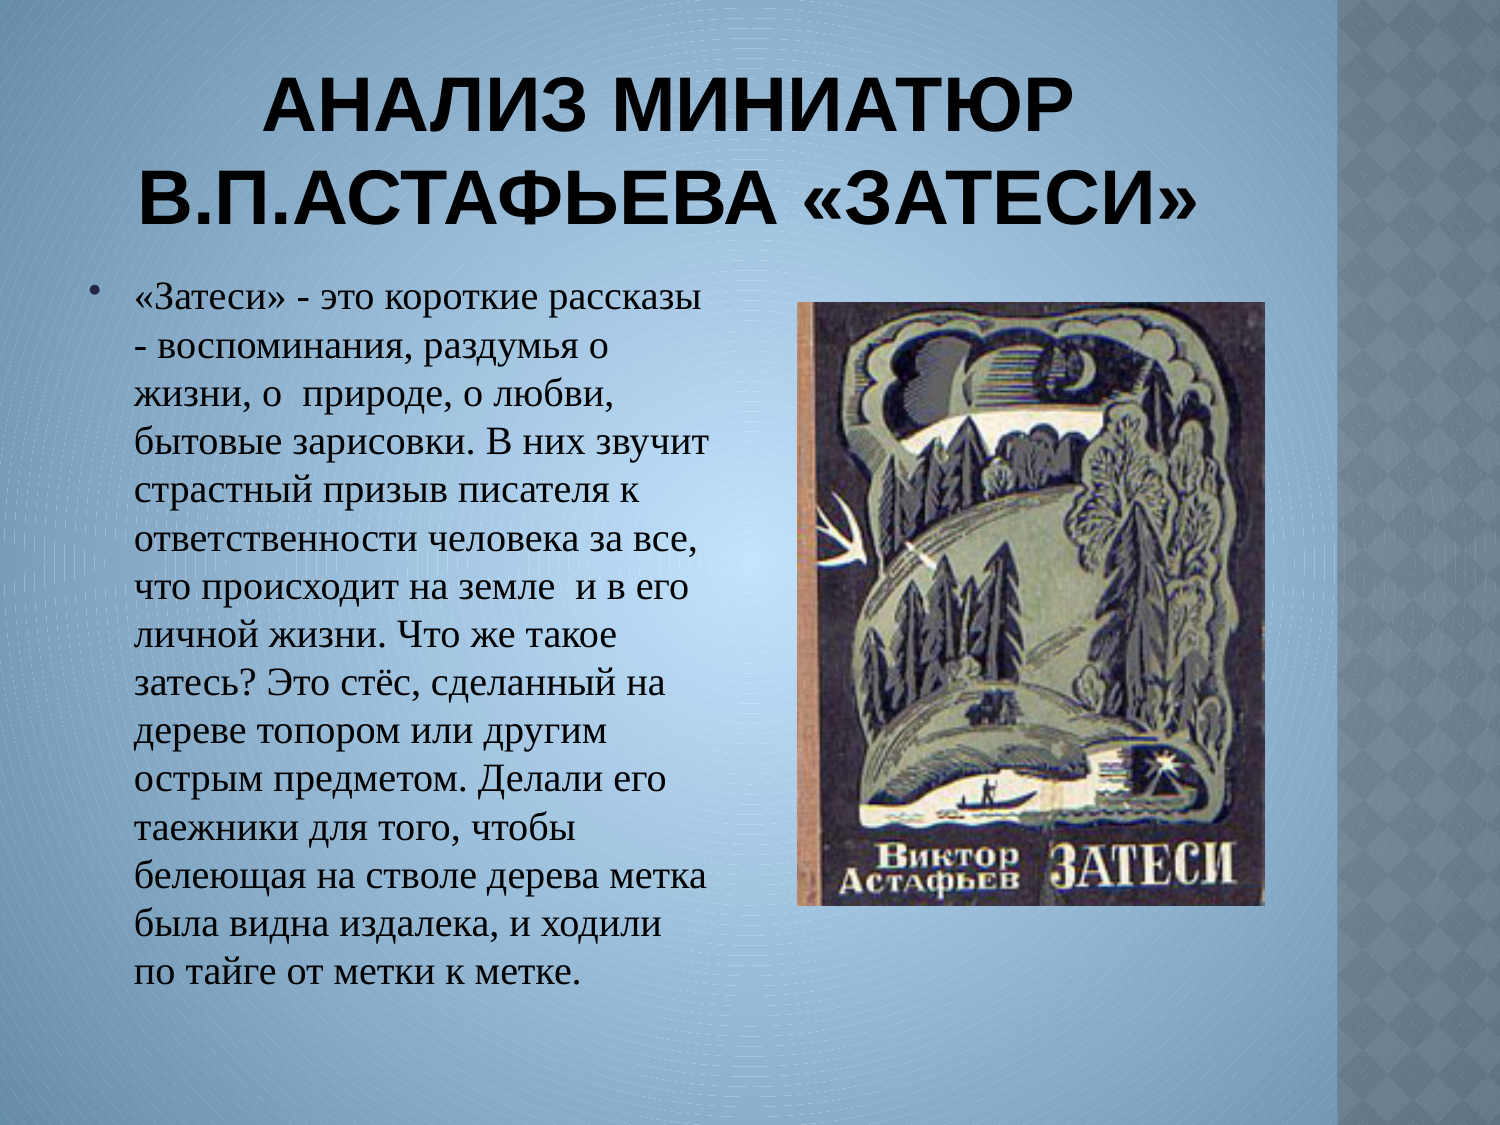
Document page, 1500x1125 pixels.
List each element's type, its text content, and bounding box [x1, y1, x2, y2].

list «Затеси» - это короткие рассказы - воспоминания, раздумья о жизни, о природе, о любви, бытовые зарисовки. В них звучит страстный призыв писателя к ответственности человека за все, что происходит на земле и в его личной жизни. Что же такое затесь? Это стёс, сделанный на дереве топором или другим острым предметом. Делали его таежники для того, чтобы белеющая на стволе дерева метка была видна издалека, и ходили по тайге от метки к метке. [75, 262, 727, 1005]
title Анализ миниатюр В.П.Астафьева «Затеси» [75, 52, 1263, 240]
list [796, 302, 1265, 906]
